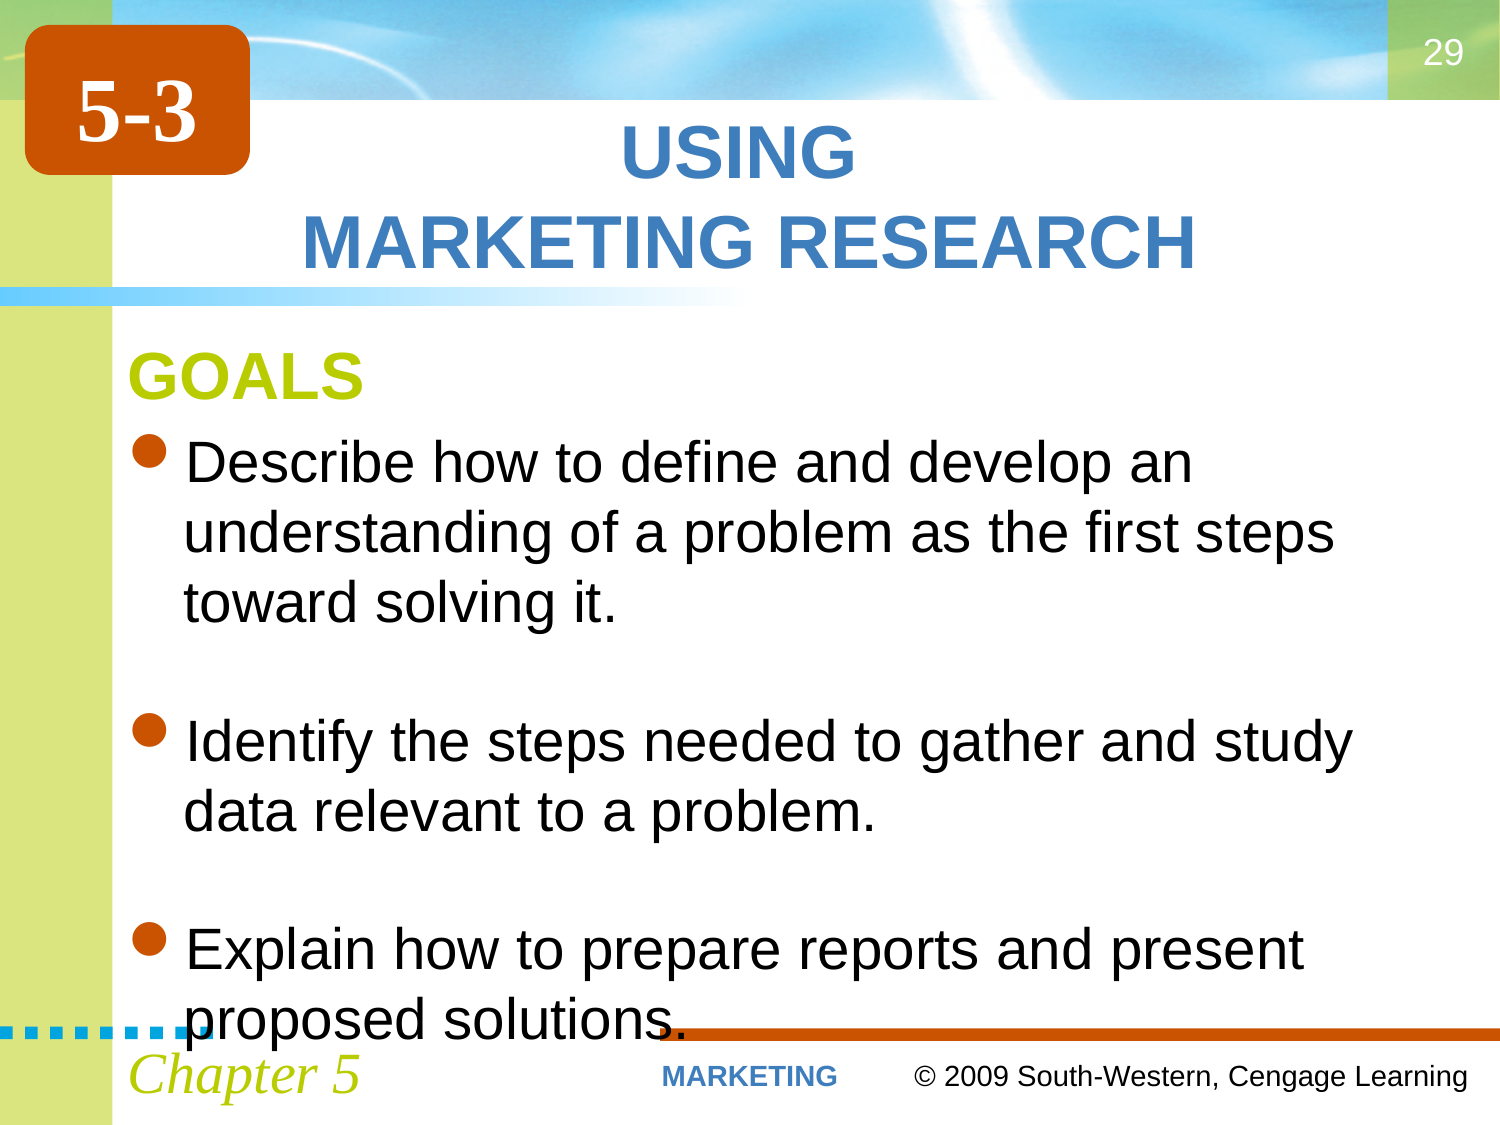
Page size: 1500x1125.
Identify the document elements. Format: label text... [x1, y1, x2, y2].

text_box 5-3 [24, 24, 250, 175]
slide_number 29 [1387, 0, 1500, 101]
title USING MARKETING RESEARCH [112, 99, 1388, 288]
footer Chapter 5 [112, 1012, 638, 1113]
list GOALS Describe how to define and develop an understanding of a problem as the first steps toward solving it. Identify the steps needed to gather and study data relevant to a problem. Explain how to prepare reports and present proposed solutions. [112, 324, 1451, 1001]
